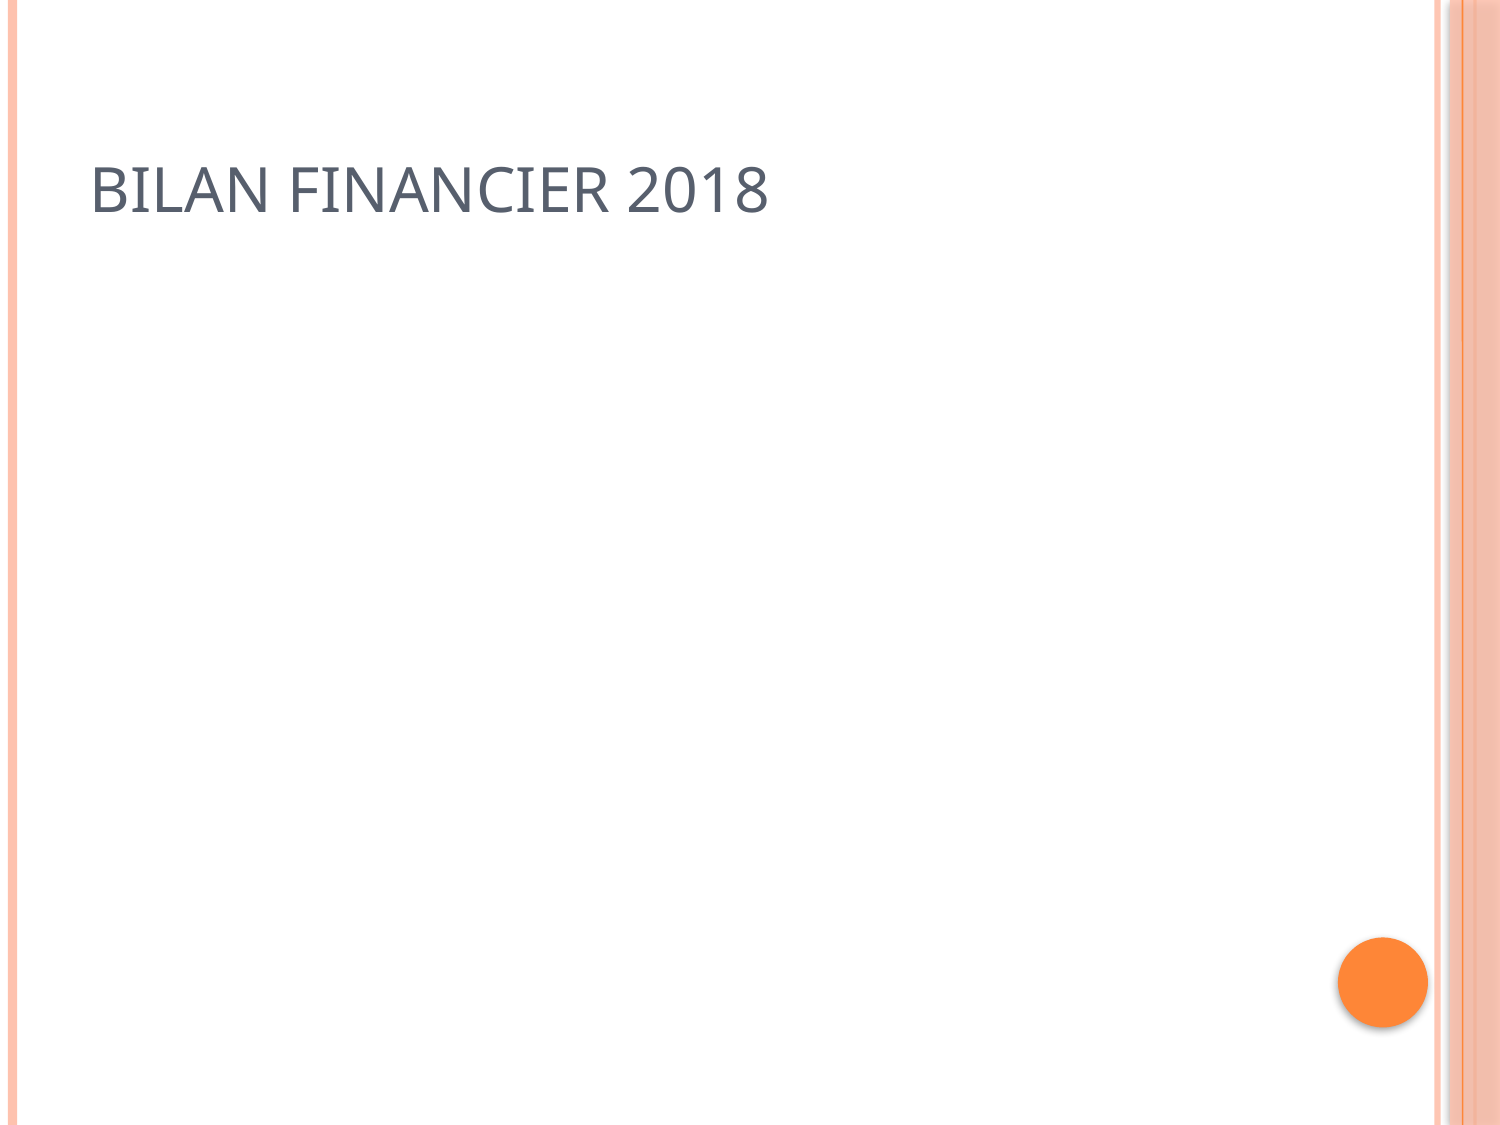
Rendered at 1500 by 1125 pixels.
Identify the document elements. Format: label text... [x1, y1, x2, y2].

title Bilan financier 2018 [75, 45, 1300, 233]
